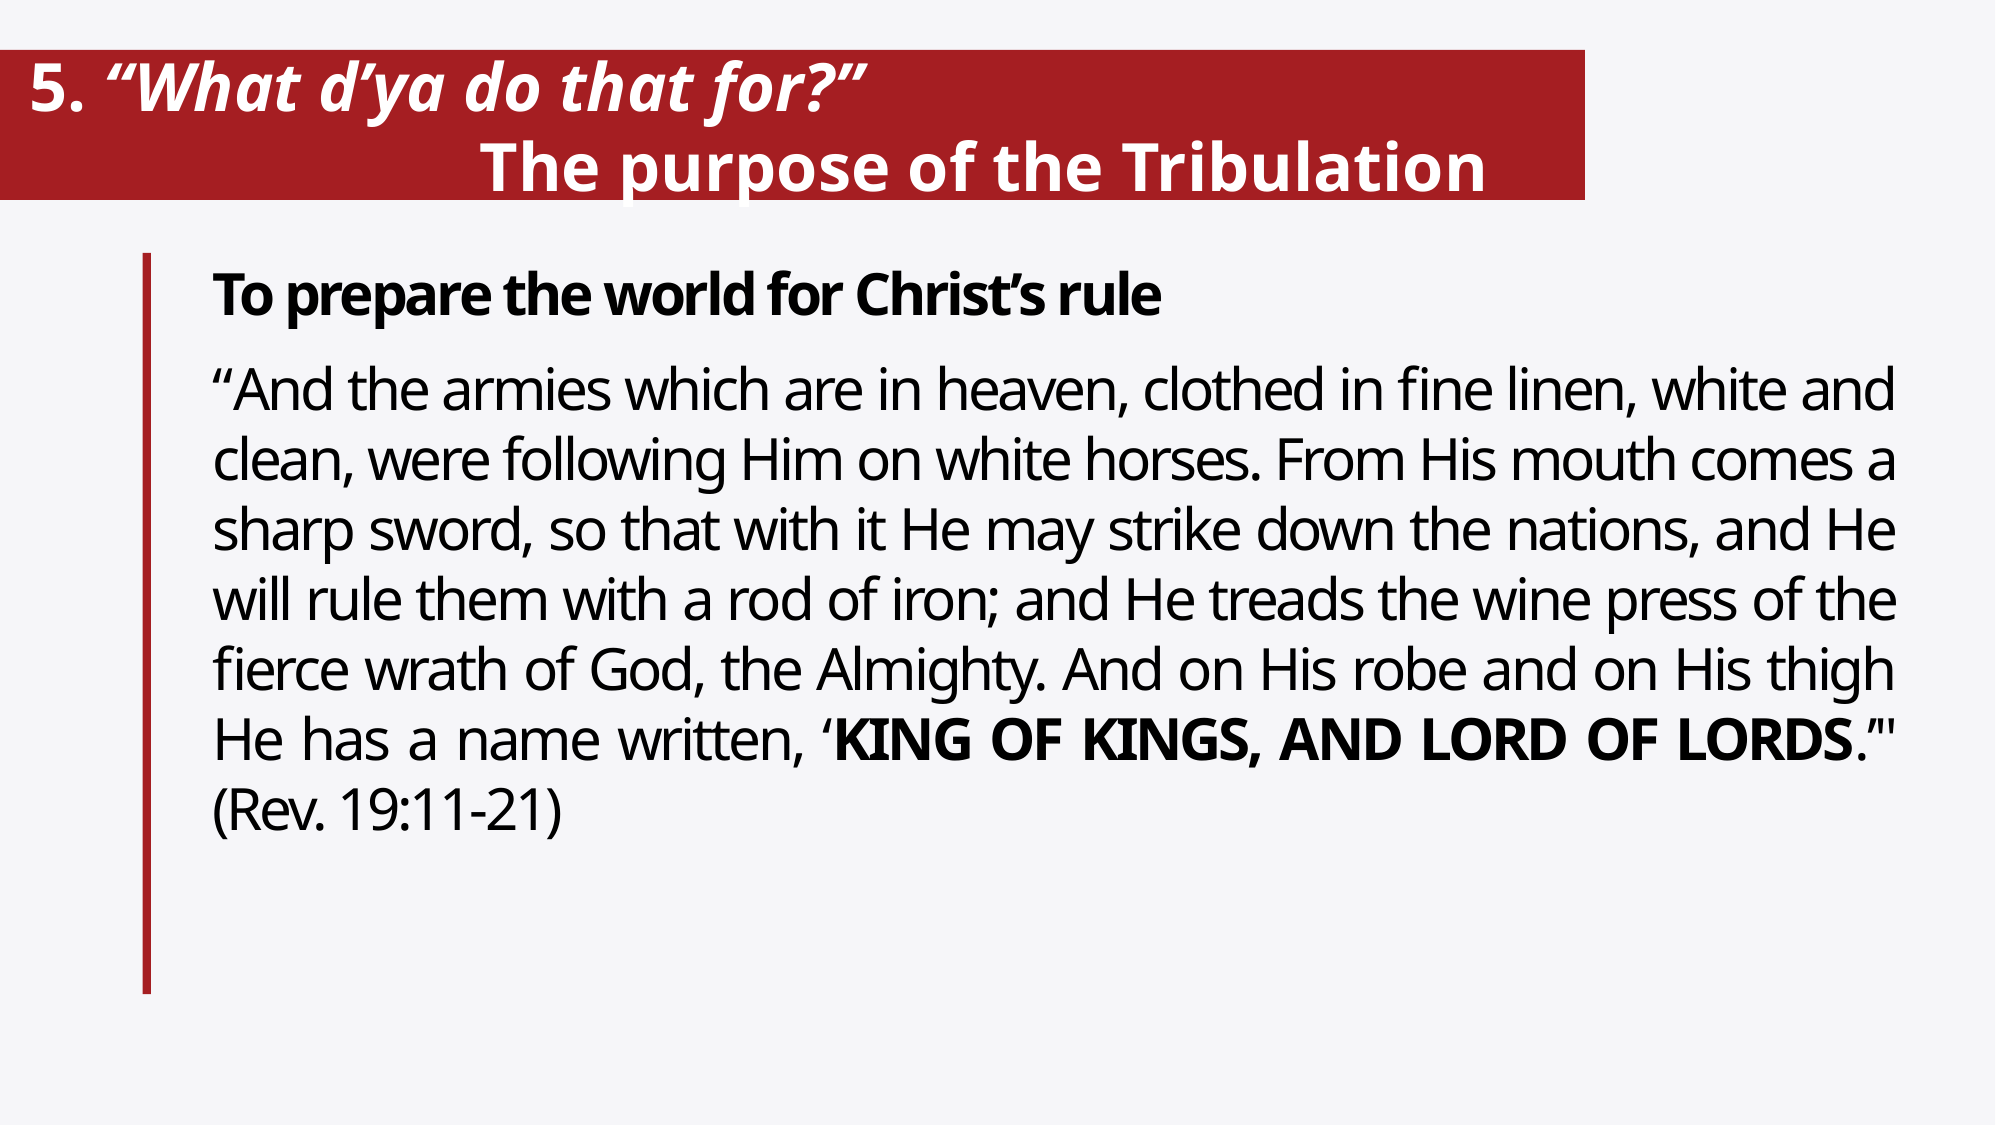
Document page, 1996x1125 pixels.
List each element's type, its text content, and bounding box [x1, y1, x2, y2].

subtitle To prepare the world for Christ’s rule “And the armies which are in heaven, clothed in fine linen, white and clean, were following Him on white horses. From His mouth comes a sharp sword, so that with it He may strike down the nations, and He will rule them with a rod of iron; and He treads the wine press of the fierce wrath of God, the Almighty. And on His robe and on His thigh He has a name written, ‘KING OF KINGS, AND LORD OF LORDS.’" (Rev. 19:11-21) [197, 249, 1910, 1000]
title 5. “What d’ya do that for?” The purpose of the Tribulation [14, 62, 1810, 188]
